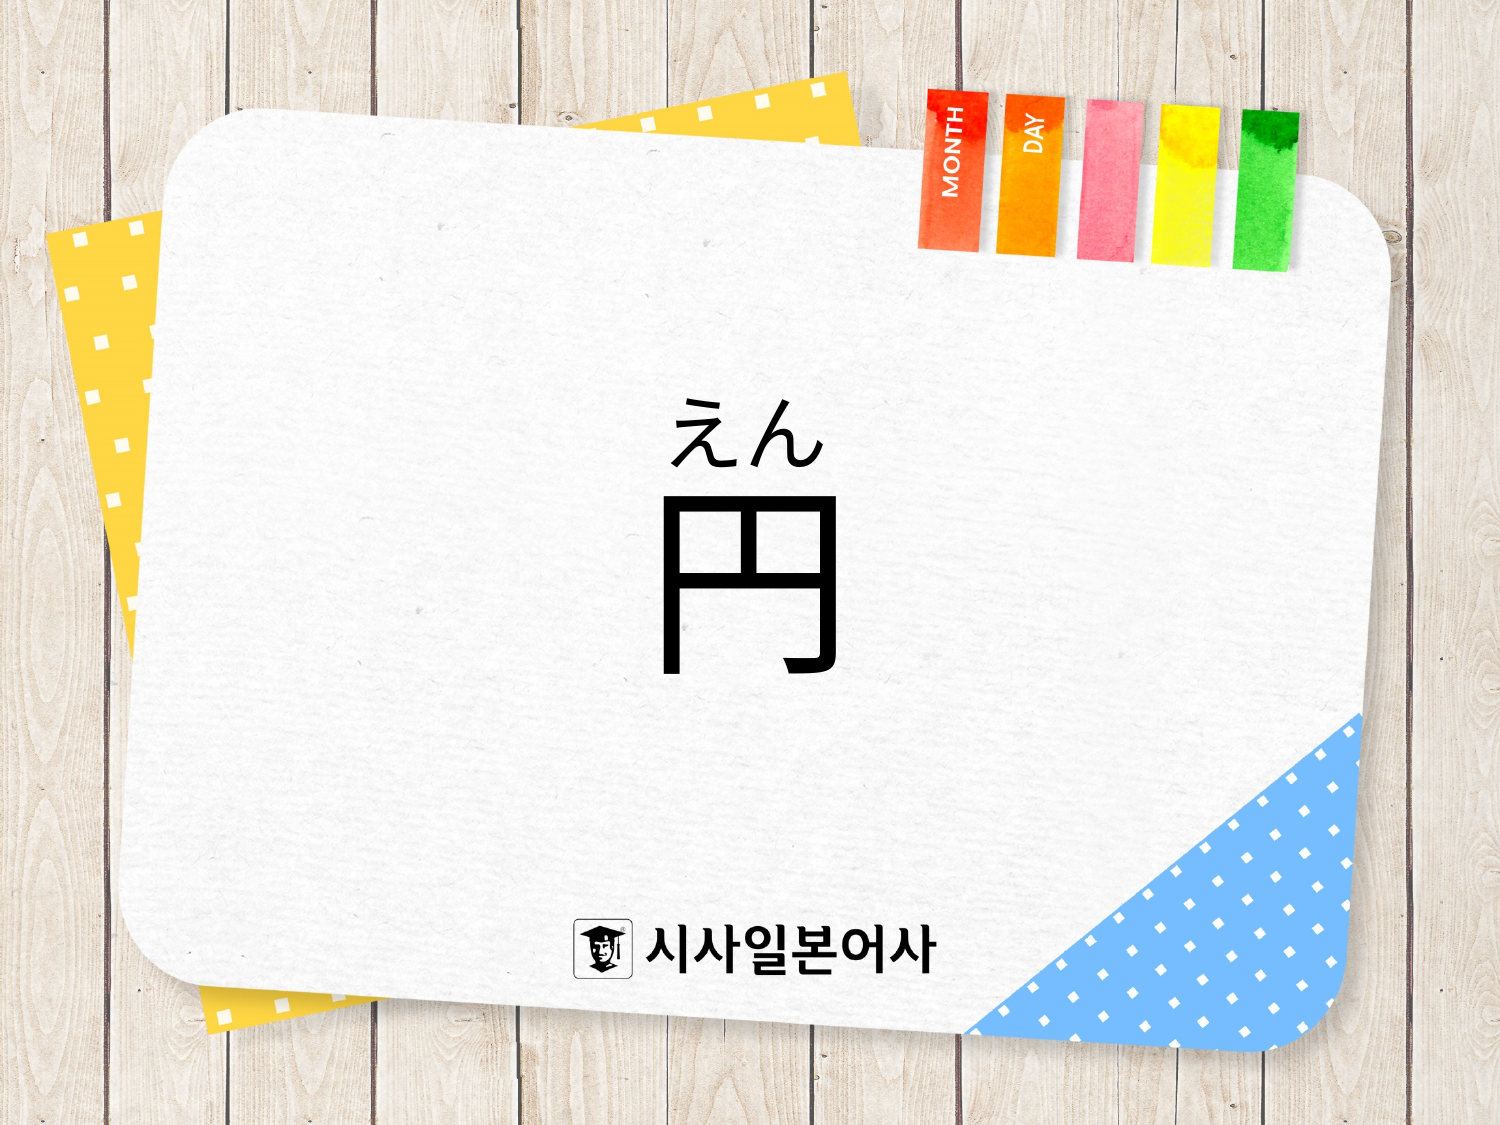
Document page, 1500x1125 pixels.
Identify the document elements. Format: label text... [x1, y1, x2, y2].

title 円 [75, 338, 1425, 811]
picture [0, 0, 1500, 1125]
text_box えん [646, 373, 843, 489]
